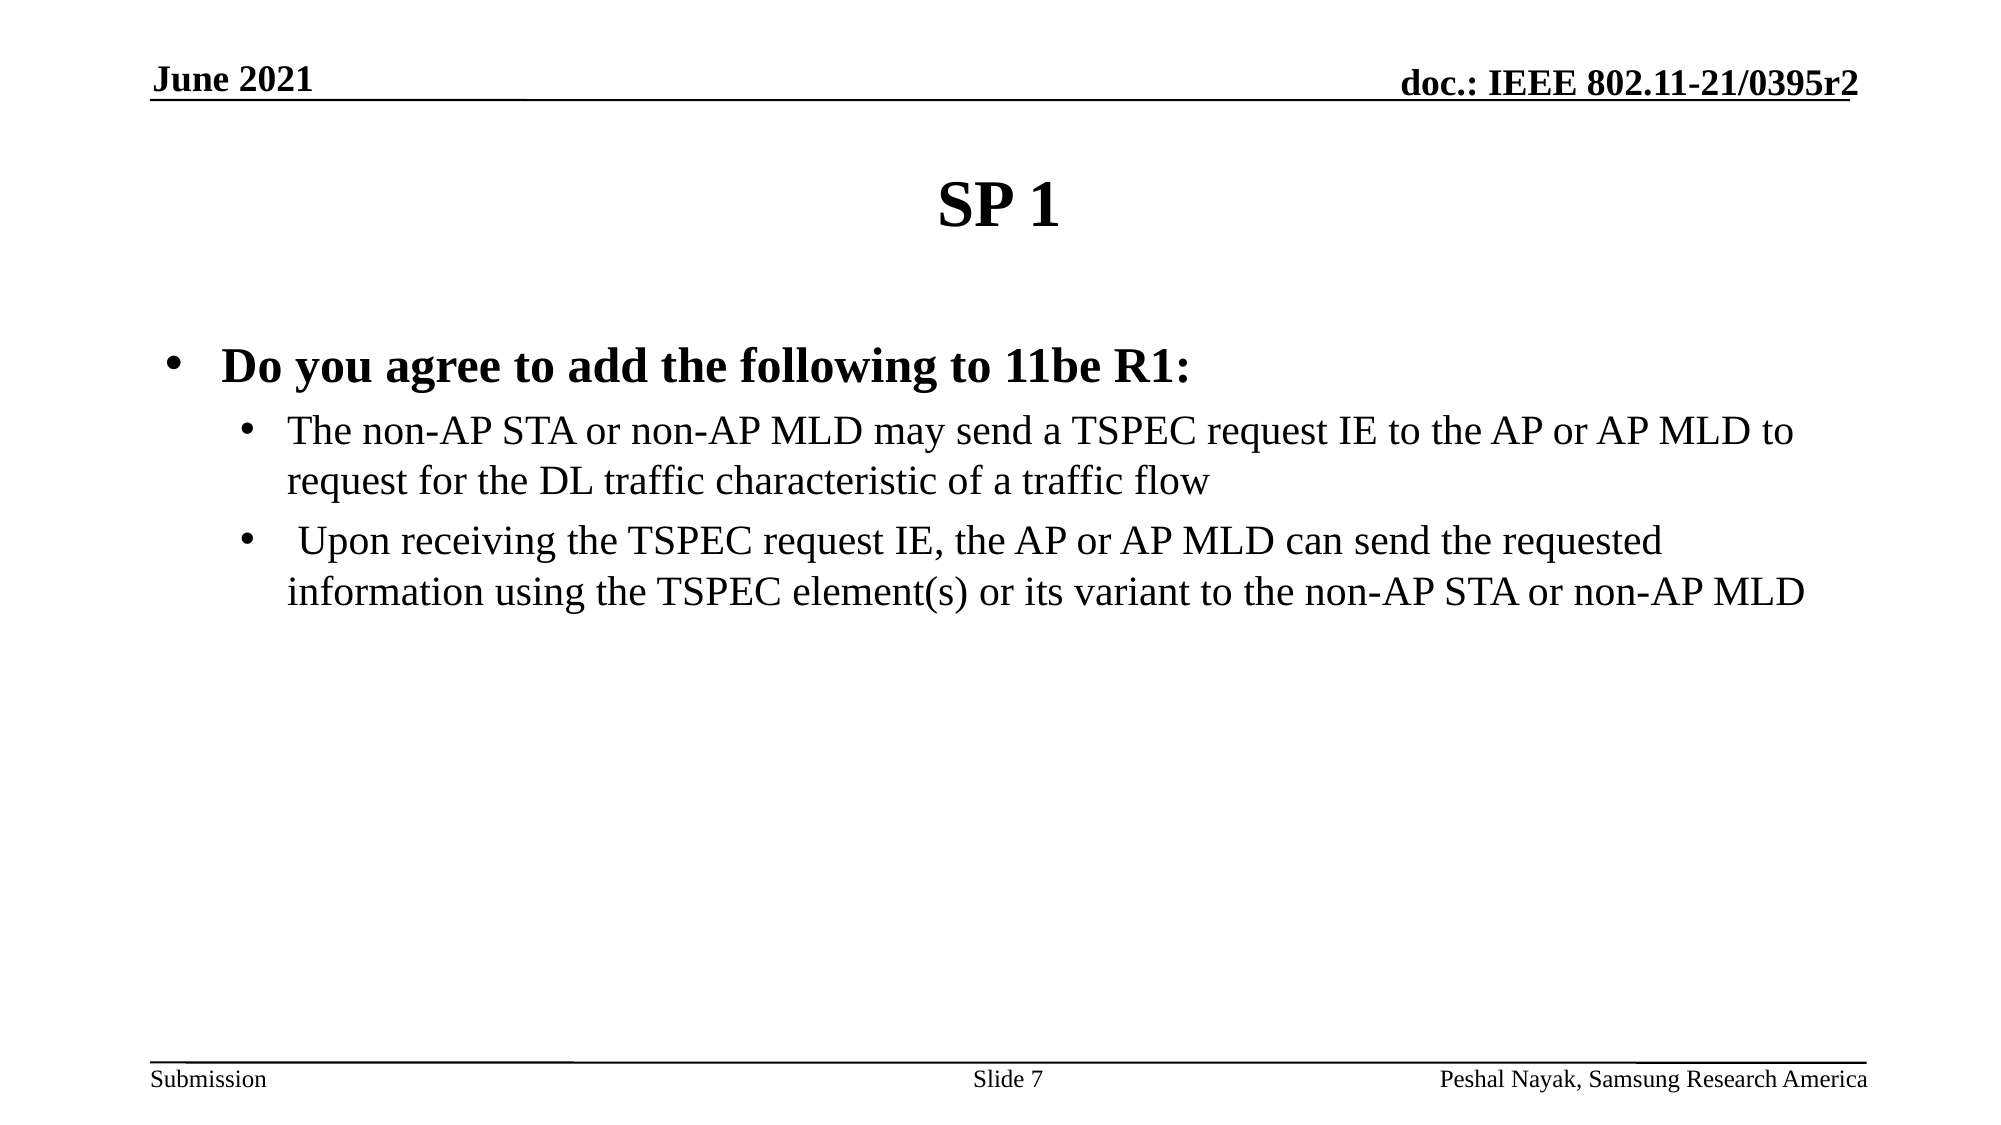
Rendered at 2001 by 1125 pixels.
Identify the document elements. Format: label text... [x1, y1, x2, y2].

title SP 1 [149, 112, 1850, 288]
list Do you agree to add the following to 11be R1: The non-AP STA or non-AP MLD may send a TSPEC request IE to the AP or AP MLD to request for the DL traffic characteristic of a traffic flow Upon receiving the TSPEC request IE, the AP or AP MLD can send the requested information using the TSPEC element(s) or its variant to the non-AP STA or non-AP MLD [149, 324, 1850, 1000]
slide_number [152, 54, 563, 100]
footer Peshal Nayak, Samsung Research America [1171, 1061, 1869, 1093]
slide_number Slide 7 [950, 1061, 1067, 1123]
